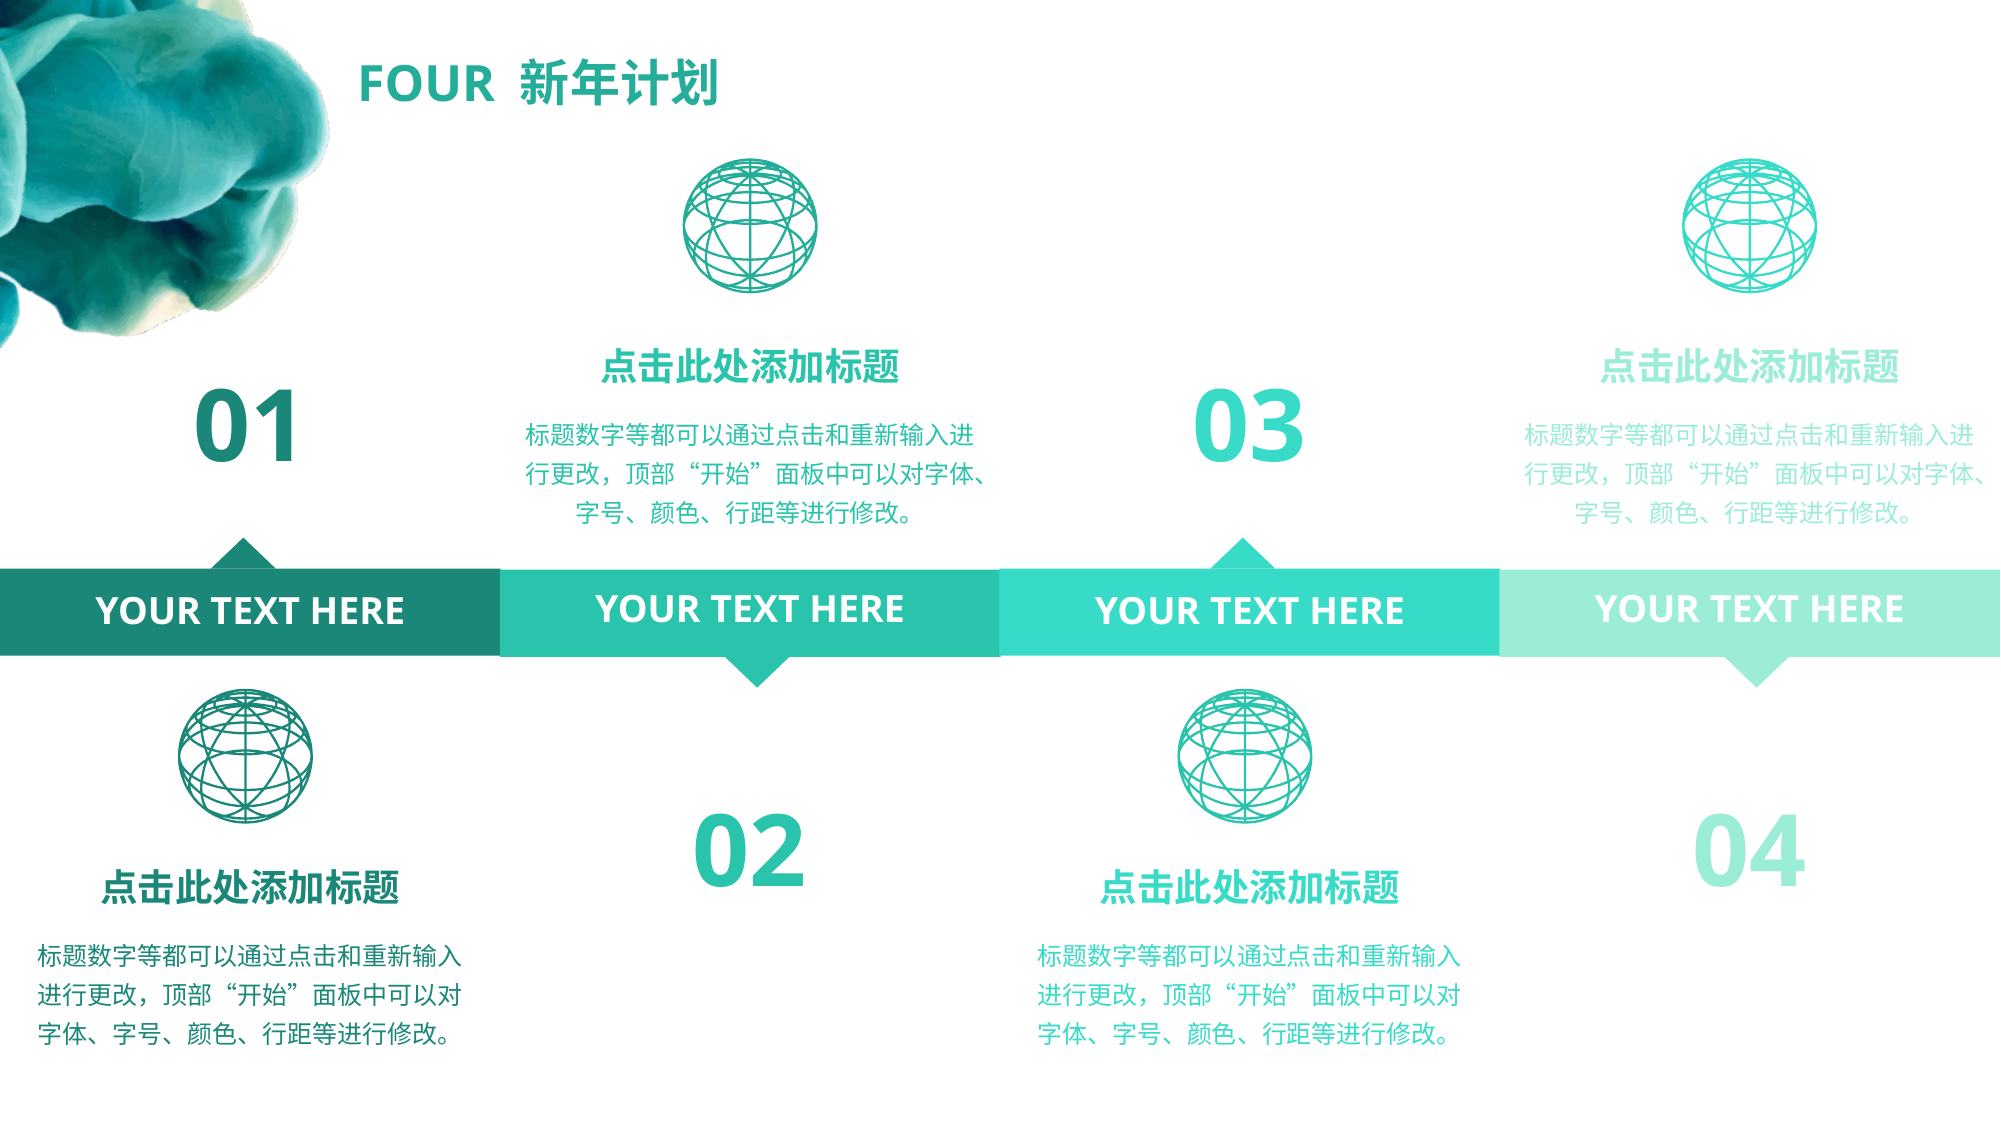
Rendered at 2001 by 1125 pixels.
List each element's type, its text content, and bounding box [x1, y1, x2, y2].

text_box 03 [1177, 354, 1322, 489]
text_box 标题数字等都可以通过点击和重新输入进行更改，顶部“开始”面板中可以对字体、字号、颜色、行距等进行修改。 [22, 924, 479, 1056]
text_box 标题数字等都可以通过点击和重新输入进行更改，顶部“开始”面板中可以对字体、字号、颜色、行距等进行修改。 [1500, 403, 1999, 535]
text_box 点击此处添加标题 [85, 843, 416, 917]
list FOUR 新年计划 [341, 41, 1268, 130]
text_box 02 [678, 778, 823, 914]
text_box 标题数字等都可以通过点击和重新输入进行更改，顶部“开始”面板中可以对字体、字号、颜色、行距等进行修改。 [1021, 924, 1478, 1056]
text_box 点击此处添加标题 [585, 322, 915, 396]
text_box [999, 537, 1501, 656]
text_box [0, 537, 501, 656]
text_box 点击此处添加标题 [1584, 322, 1915, 396]
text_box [1499, 569, 2000, 688]
text_box [178, 689, 313, 823]
text_box 标题数字等都可以通过点击和重新输入进行更改，顶部“开始”面板中可以对字体、字号、颜色、行距等进行修改。 [500, 403, 1000, 535]
text_box 01 [178, 354, 323, 489]
text_box [683, 159, 817, 293]
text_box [499, 569, 1001, 688]
text_box 点击此处添加标题 [1084, 843, 1415, 917]
text_box [1682, 159, 1817, 293]
text_box [1178, 689, 1312, 823]
text_box 04 [1677, 778, 1822, 914]
